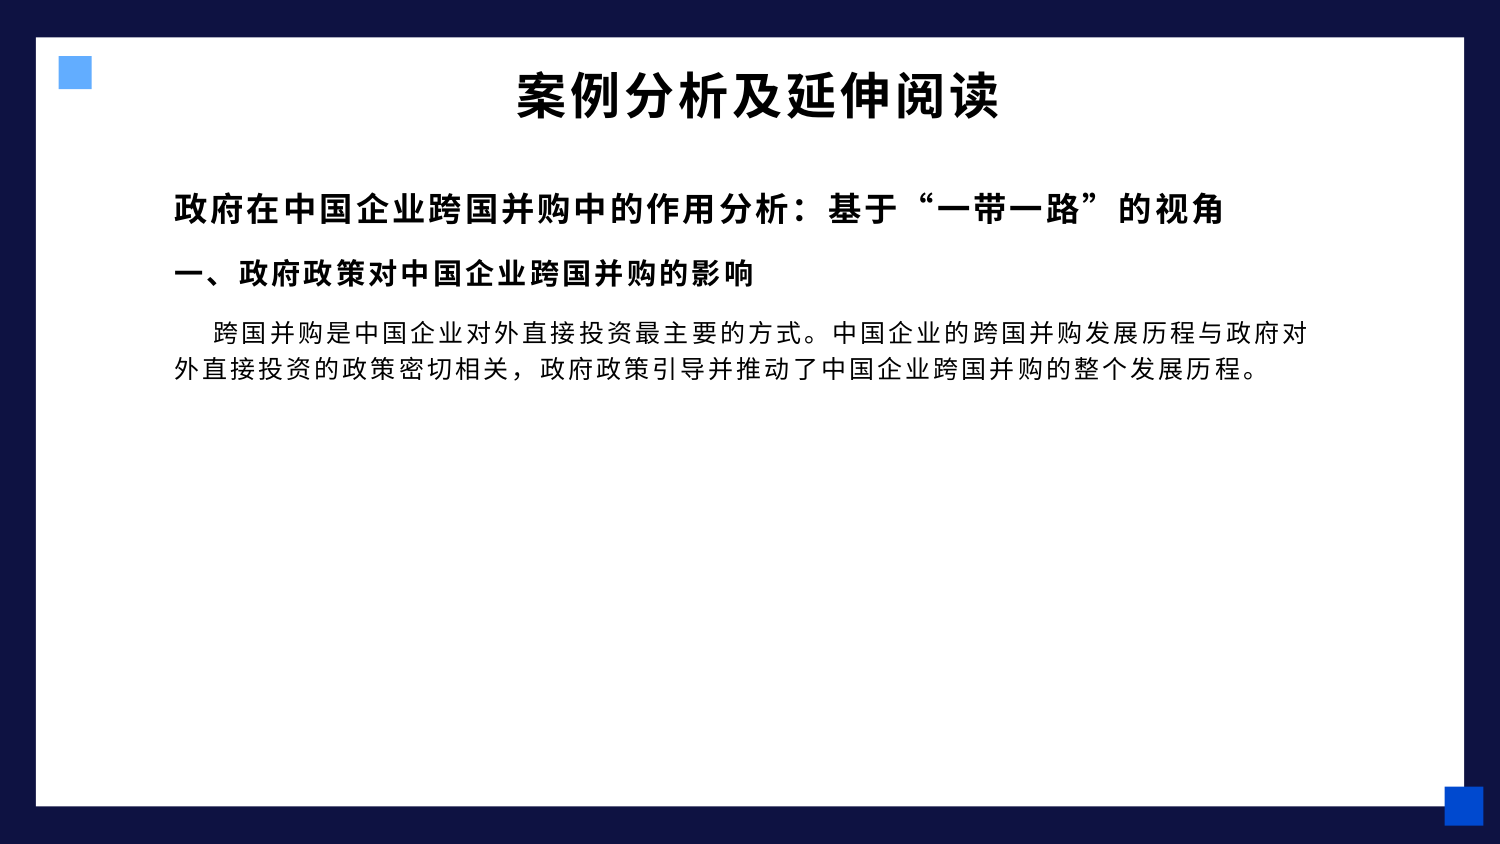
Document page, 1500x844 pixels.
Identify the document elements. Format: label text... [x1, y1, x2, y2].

title 案例分析及延伸阅读 [100, 43, 1412, 133]
list 政府在中国企业跨国并购中的作用分析：基于“一带一路”的视角 一、政府政策对中国企业跨国并购的影响 跨国并购是中国企业对外直接投资最主要的方式。中国企业的跨国并购发展历程与政府对外直接投资的政策密切相关，政府政策引导并推动了中国企业跨国并购的整个发展历程。 [157, 179, 1343, 741]
